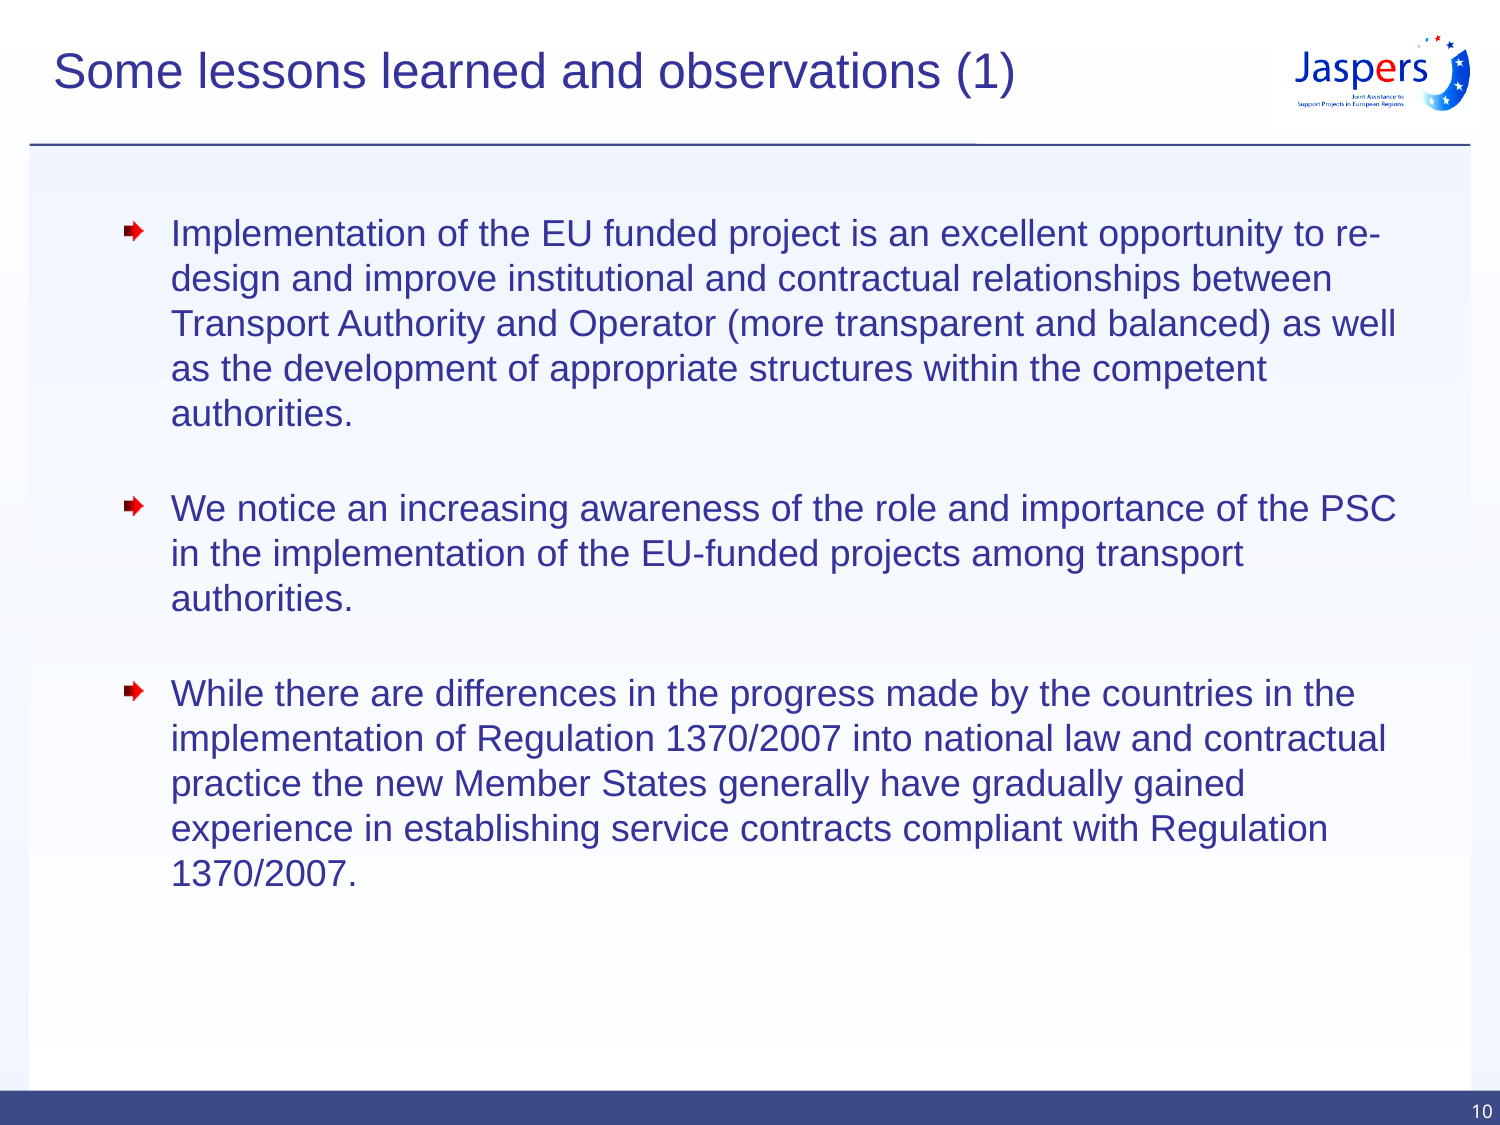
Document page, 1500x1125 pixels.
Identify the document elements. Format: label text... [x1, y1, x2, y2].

picture [124, 221, 144, 241]
text_box Some lessons learned and observations (1) [38, 0, 1332, 138]
picture [124, 681, 144, 701]
picture [124, 496, 144, 516]
slide_number 10 [1195, 1091, 1500, 1125]
text_box Implementation of the EU funded project is an excellent opportunity to re-design and improve institutional and contractual relationships between Transport Authority and Operator (more transparent and balanced) as well as the development of appropriate structures within the competent authorities. We notice an increasing awareness of the role and importance of the PSC in the implementation of the EU-funded projects among transport authorities. While there are differences in the progress made by the countries in the implementation of Regulation 1370/2007 into national law and contractual practice the new Member States generally have gradually gained experience in establishing service contracts compliant with Regulation 1370/2007. [38, 201, 1451, 1094]
